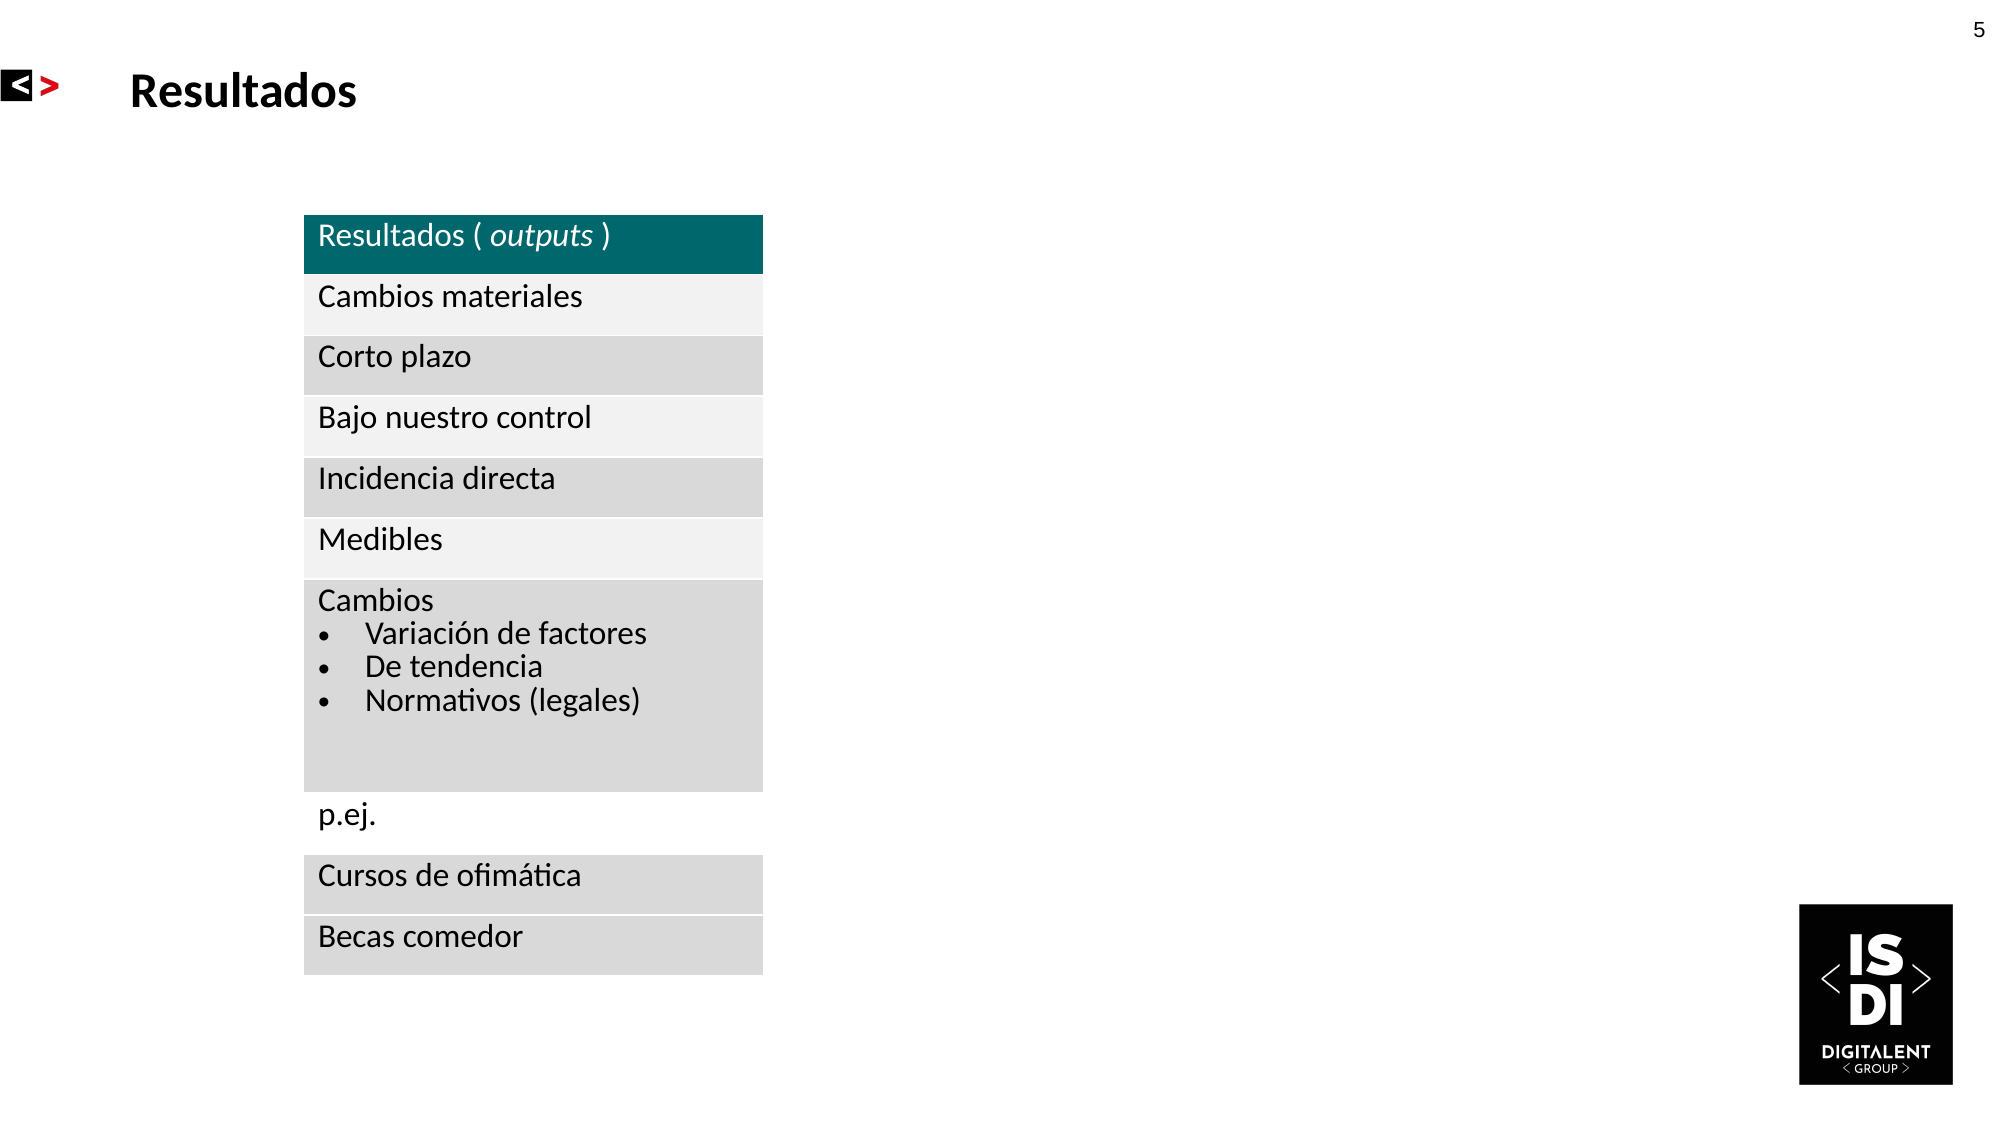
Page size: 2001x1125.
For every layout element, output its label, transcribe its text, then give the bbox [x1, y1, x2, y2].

table_cell Becas comedor [304, 916, 763, 975]
table_cell Cursos de ofimática [304, 855, 763, 914]
picture [7, 73, 33, 100]
table_cell p.ej.​ [304, 794, 763, 853]
table_cell Cambios materiales [304, 275, 763, 335]
table_cell Corto plazo [304, 336, 763, 395]
table_cell Incidencia directa [304, 458, 763, 517]
table_cell Bajo nuestro control [304, 397, 763, 456]
picture [37, 74, 59, 99]
table_cell Medibles [304, 519, 763, 578]
picture [1797, 902, 1955, 1087]
table_cell Cambios Variación de factores De tendencia Normativos (legales) [304, 580, 763, 792]
title Resultados [115, 37, 1888, 137]
table_header Resultados ( outputs ) [304, 215, 763, 274]
